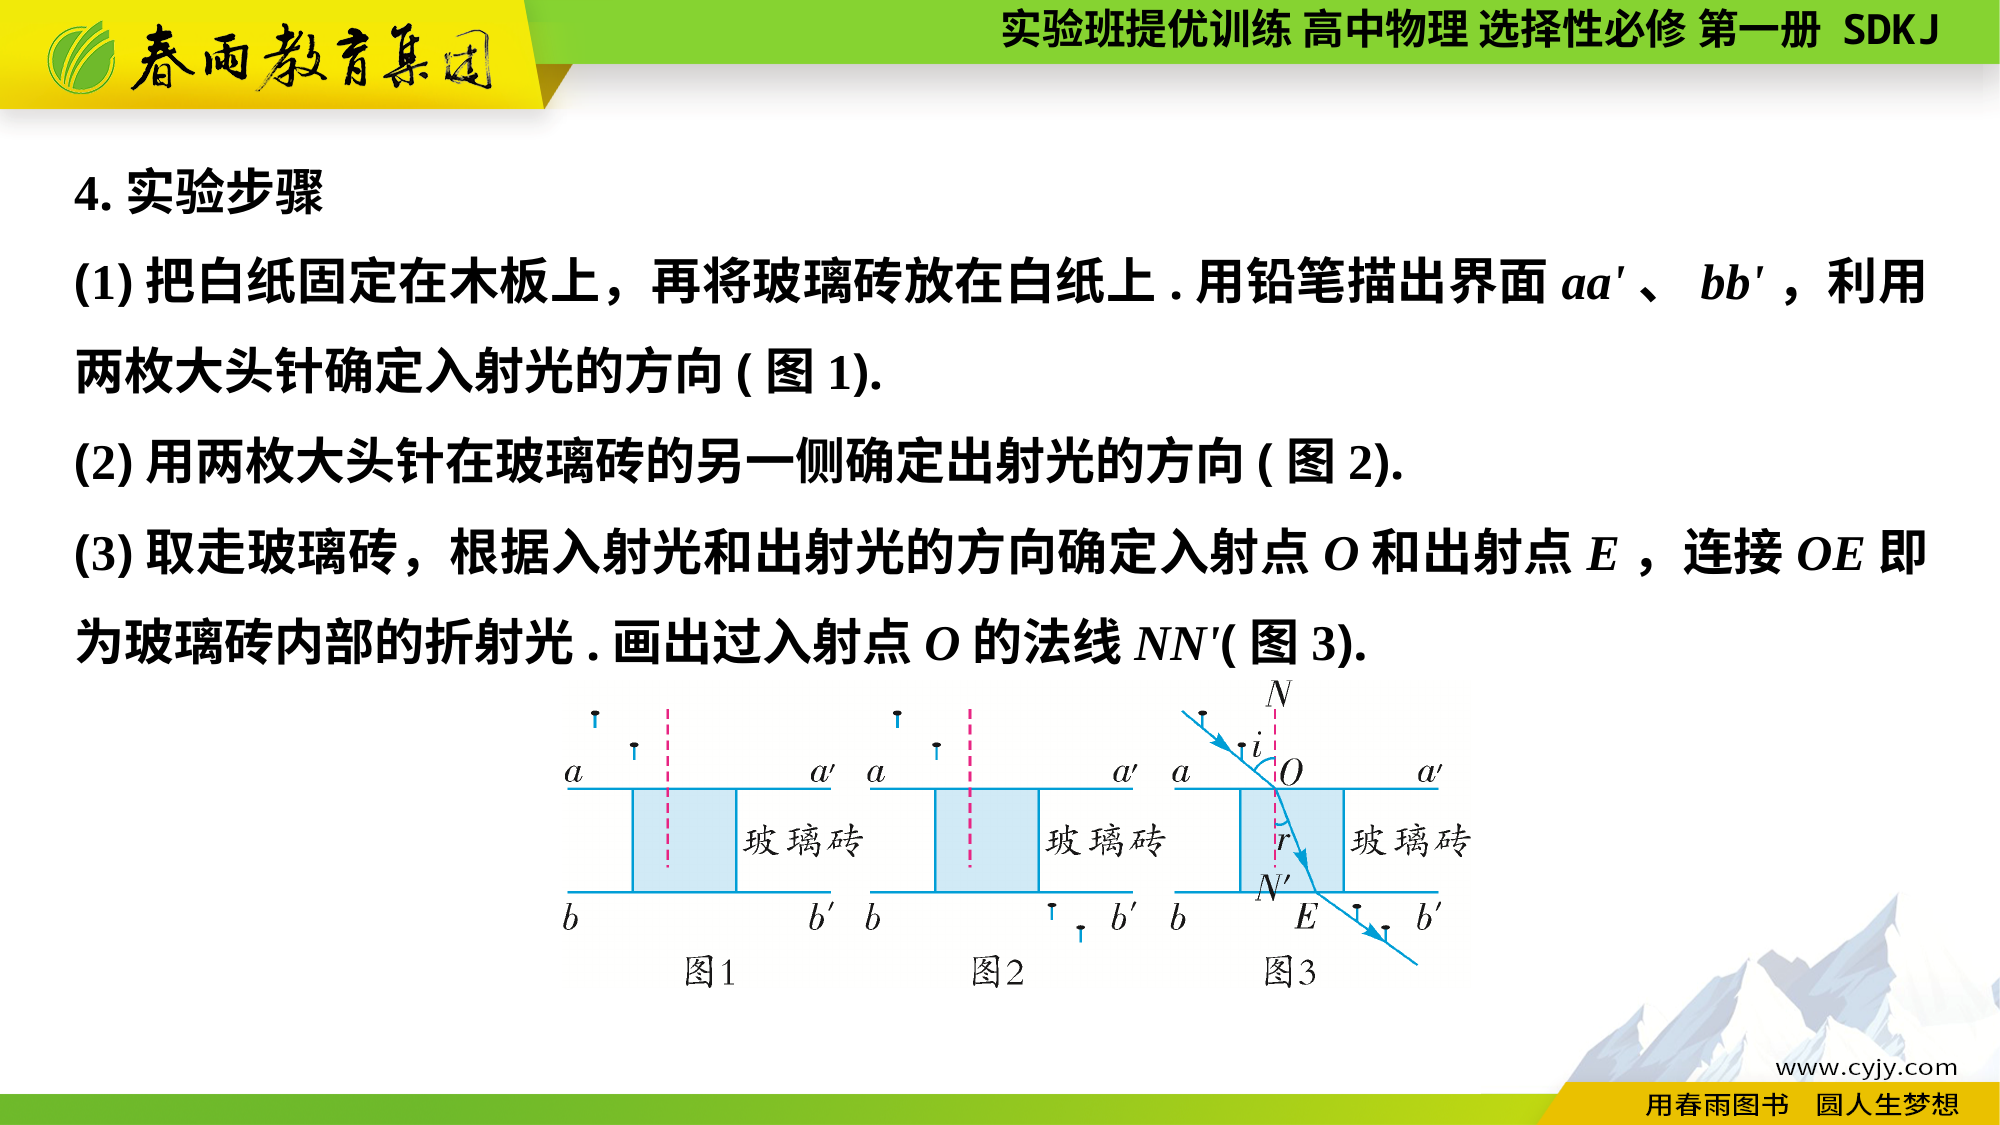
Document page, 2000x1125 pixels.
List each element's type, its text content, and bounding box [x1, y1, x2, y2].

list 4.实验步骤 (1)把白纸固定在木板上，再将玻璃砖放在白纸上.用铅笔描出界面aa'、bb'，利用两枚大头针确定入射光的方向(图1). (2)用两枚大头针在玻璃砖的另一侧确定出射光的方向(图2). (3)取走玻璃砖，根据入射光和出射光的方向确定入射点O和出射点E，连接OE即为玻璃砖内部的折射光.画出过入射点O的法线NN'(图3). [59, 122, 1944, 683]
picture [0, 0, 2000, 1125]
